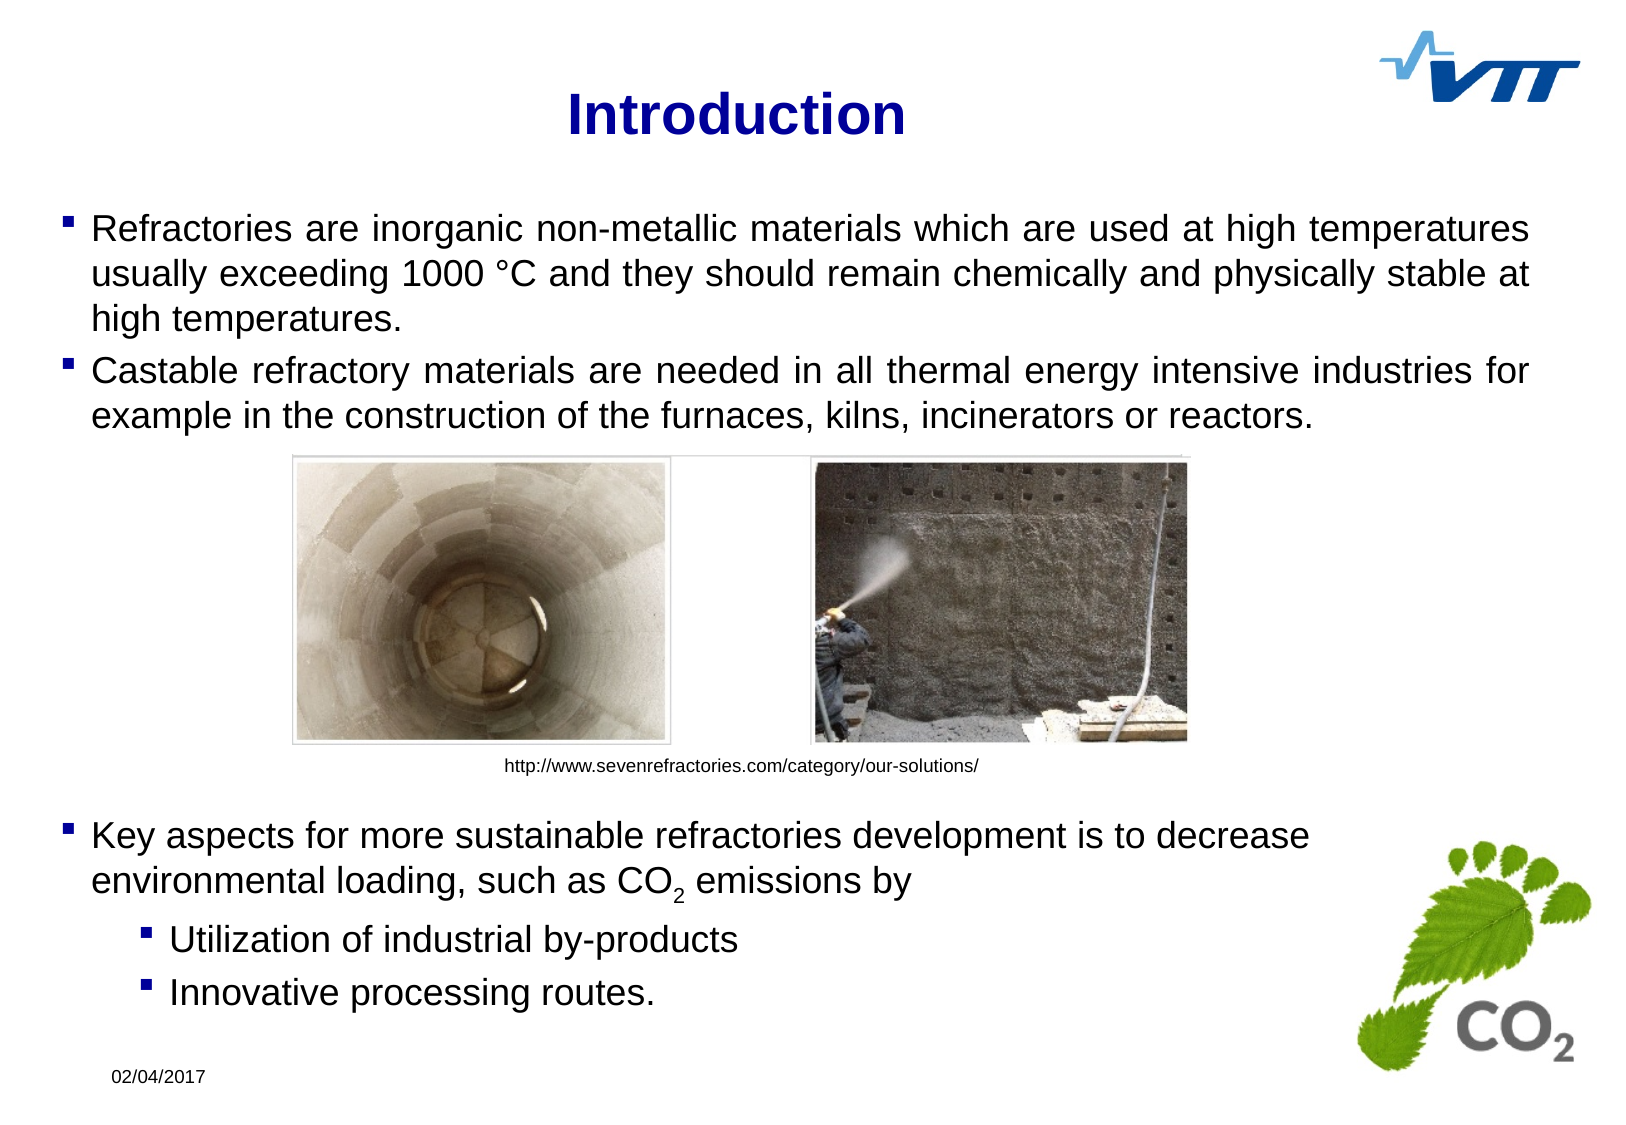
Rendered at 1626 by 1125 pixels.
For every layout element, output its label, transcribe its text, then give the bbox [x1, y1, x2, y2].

picture [292, 454, 1191, 746]
picture [1379, 30, 1581, 102]
picture [1342, 801, 1620, 1098]
footer http://www.sevenrefractories.com/category/our-solutions/ [420, 753, 1063, 806]
title Introduction [552, 68, 990, 196]
list Refractories are inorganic non-metallic materials which are used at high temperatures usually exceeding 1000 °C and they should remain chemically and physically stable at high temperatures. Castable refractory materials are needed in all thermal energy intensive industries for example in the construction of the furnaces, kilns, incinerators or reactors. Key aspects for more sustainable refractories development is to decrease environmental loading, such as CO2 emissions by Utilization of industrial by-products Innovative processing routes. [44, 196, 1545, 1047]
